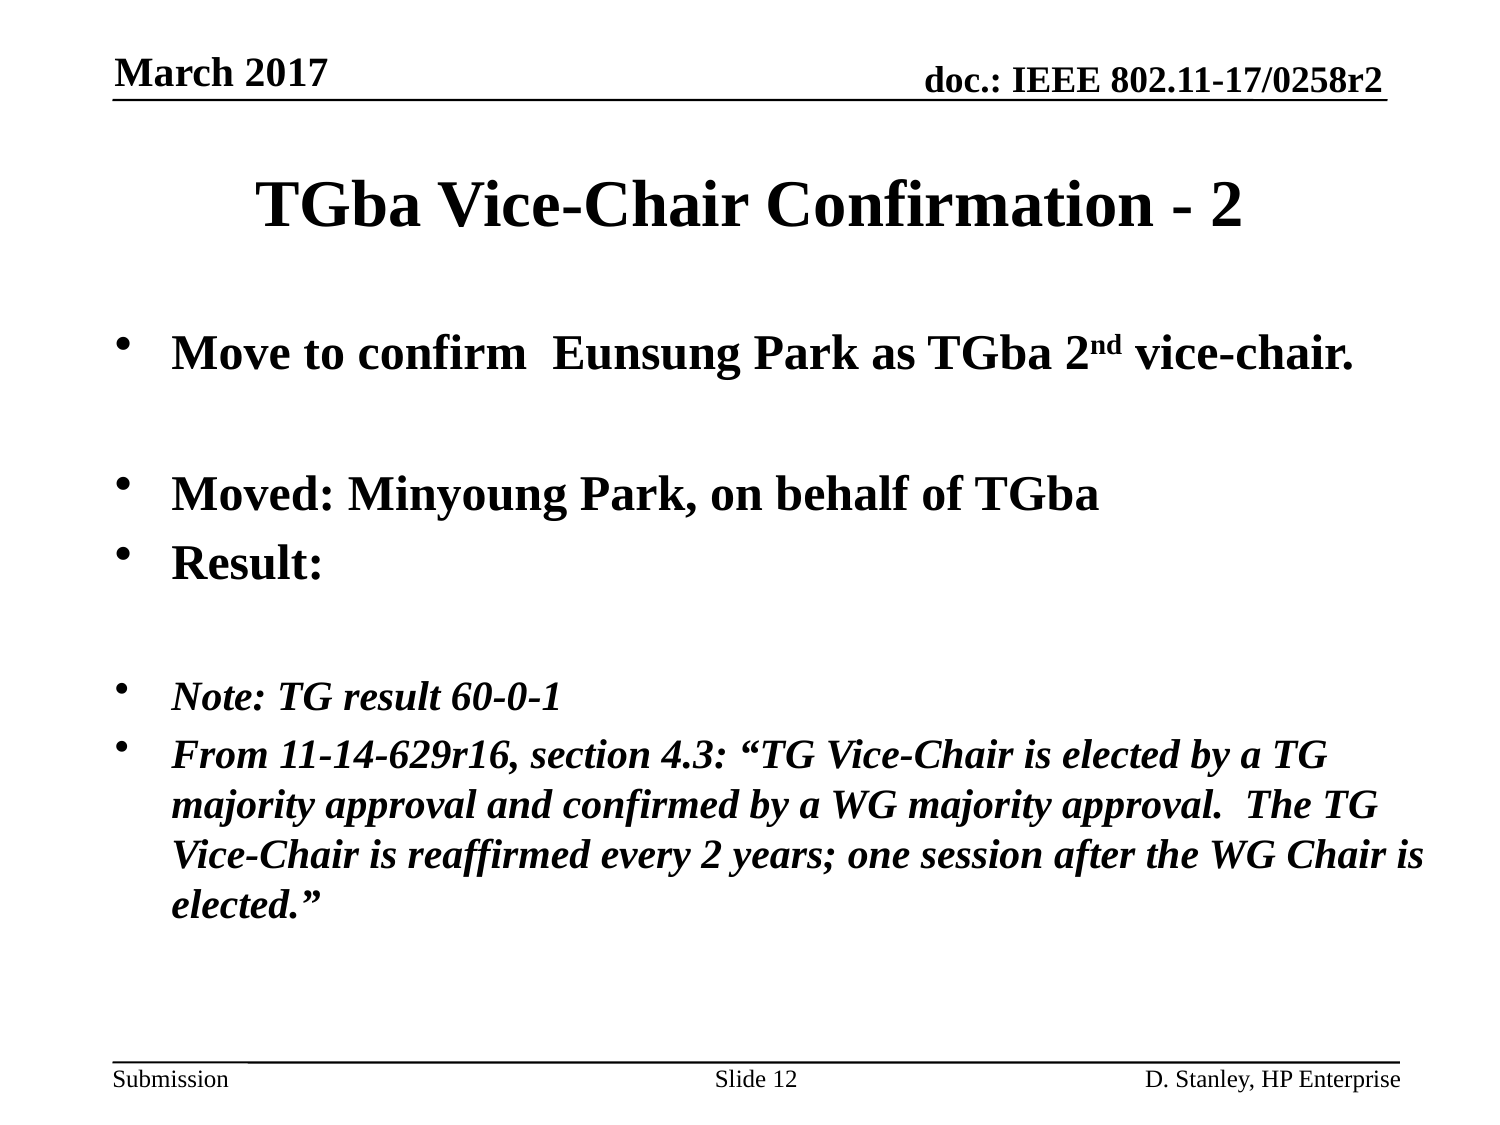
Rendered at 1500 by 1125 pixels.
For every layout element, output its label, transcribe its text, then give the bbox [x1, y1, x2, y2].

list Move to confirm Eunsung Park as TGba 2nd vice-chair. Moved: Minyoung Park, on behalf of TGba Result: Note: TG result 60-0-1 From 11-14-629r16, section 4.3: “TG Vice-Chair is elected by a TG majority approval and confirmed by a WG majority approval. The TG Vice-Chair is reaffirmed every 2 years; one session after the WG Chair is elected.” [99, 312, 1463, 1050]
title TGba Vice-Chair Confirmation - 2 [112, 112, 1388, 288]
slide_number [114, 49, 423, 95]
slide_number Slide 12 [712, 1061, 800, 1093]
footer D. Stanley, HP Enterprise [878, 1061, 1402, 1093]
